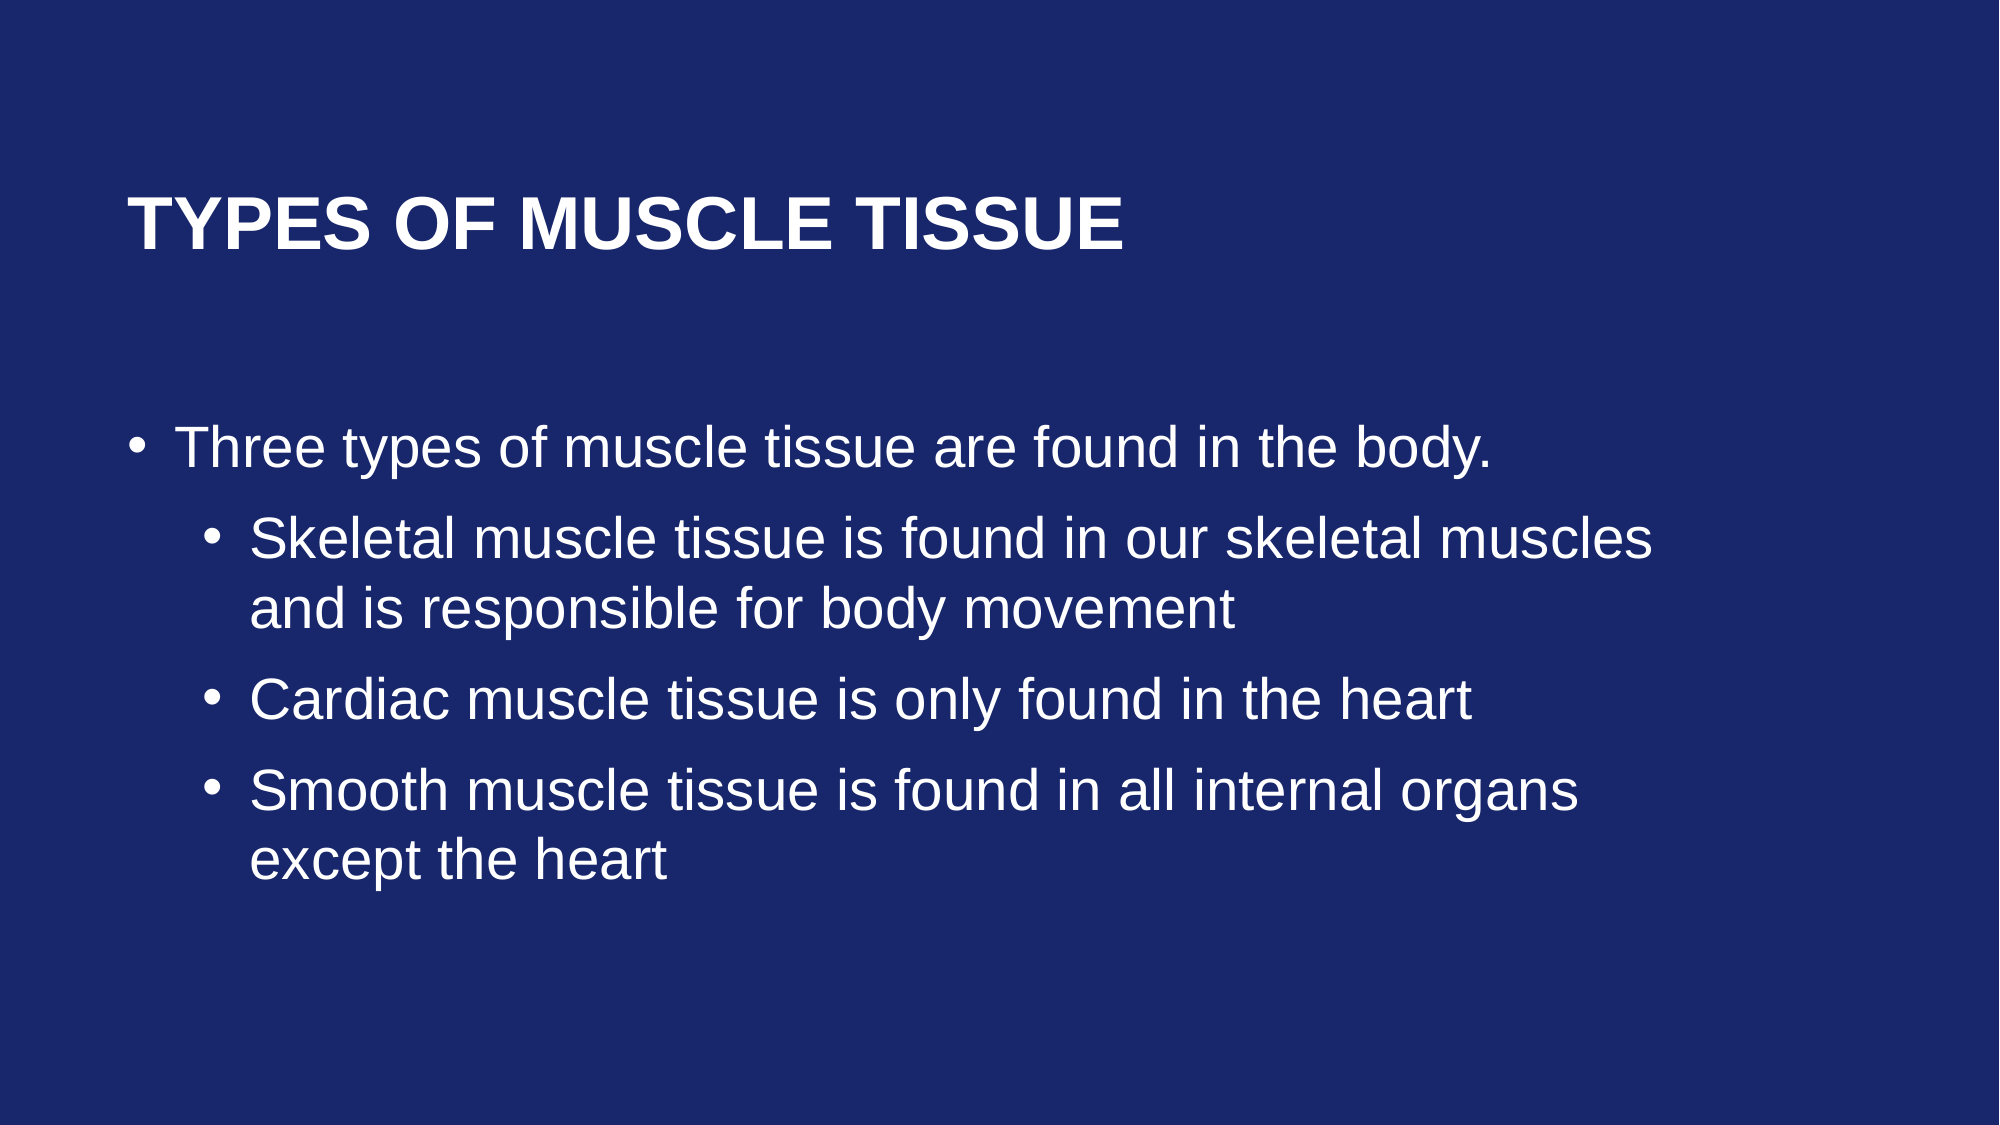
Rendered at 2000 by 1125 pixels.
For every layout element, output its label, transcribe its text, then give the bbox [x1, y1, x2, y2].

title Types of muscle tissue [112, 99, 1775, 339]
list Three types of muscle tissue are found in the body. Skeletal muscle tissue is found in our skeletal muscles and is responsible for body movement Cardiac muscle tissue is only found in the heart Smooth muscle tissue is found in all internal organs except the heart [112, 351, 1775, 950]
